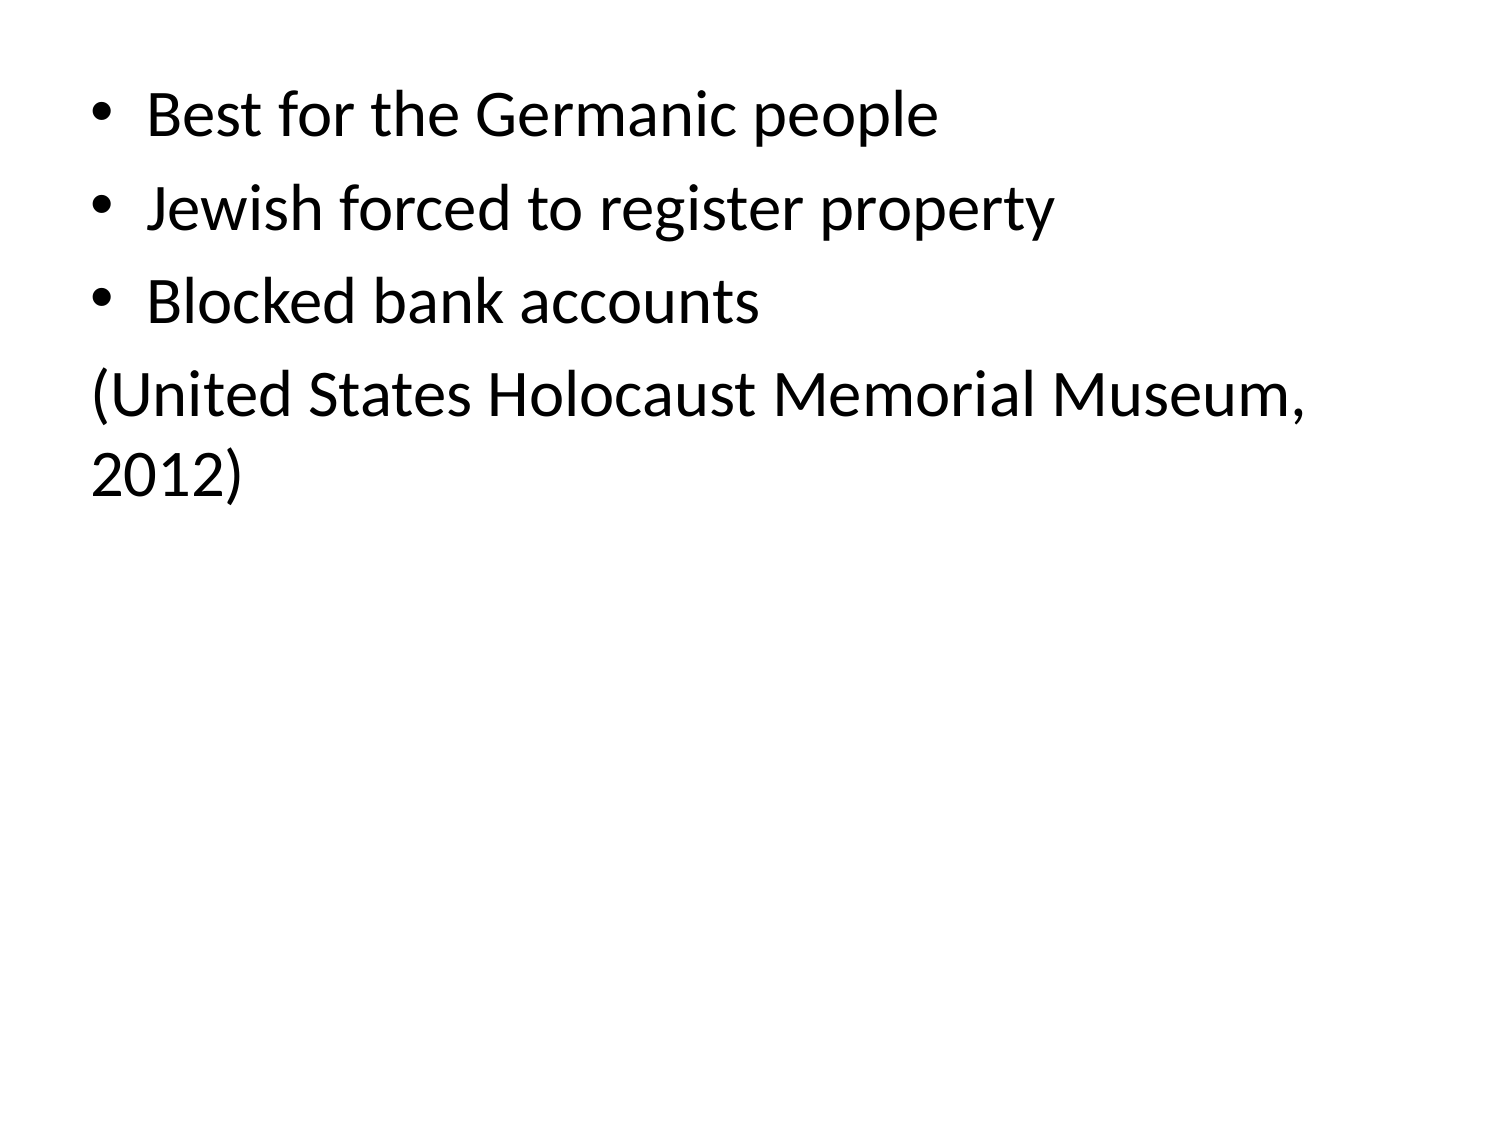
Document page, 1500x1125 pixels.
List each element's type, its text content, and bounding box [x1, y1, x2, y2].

list Best for the Germanic people Jewish forced to register property Blocked bank accounts (United States Holocaust Memorial Museum, 2012) [75, 62, 1425, 805]
